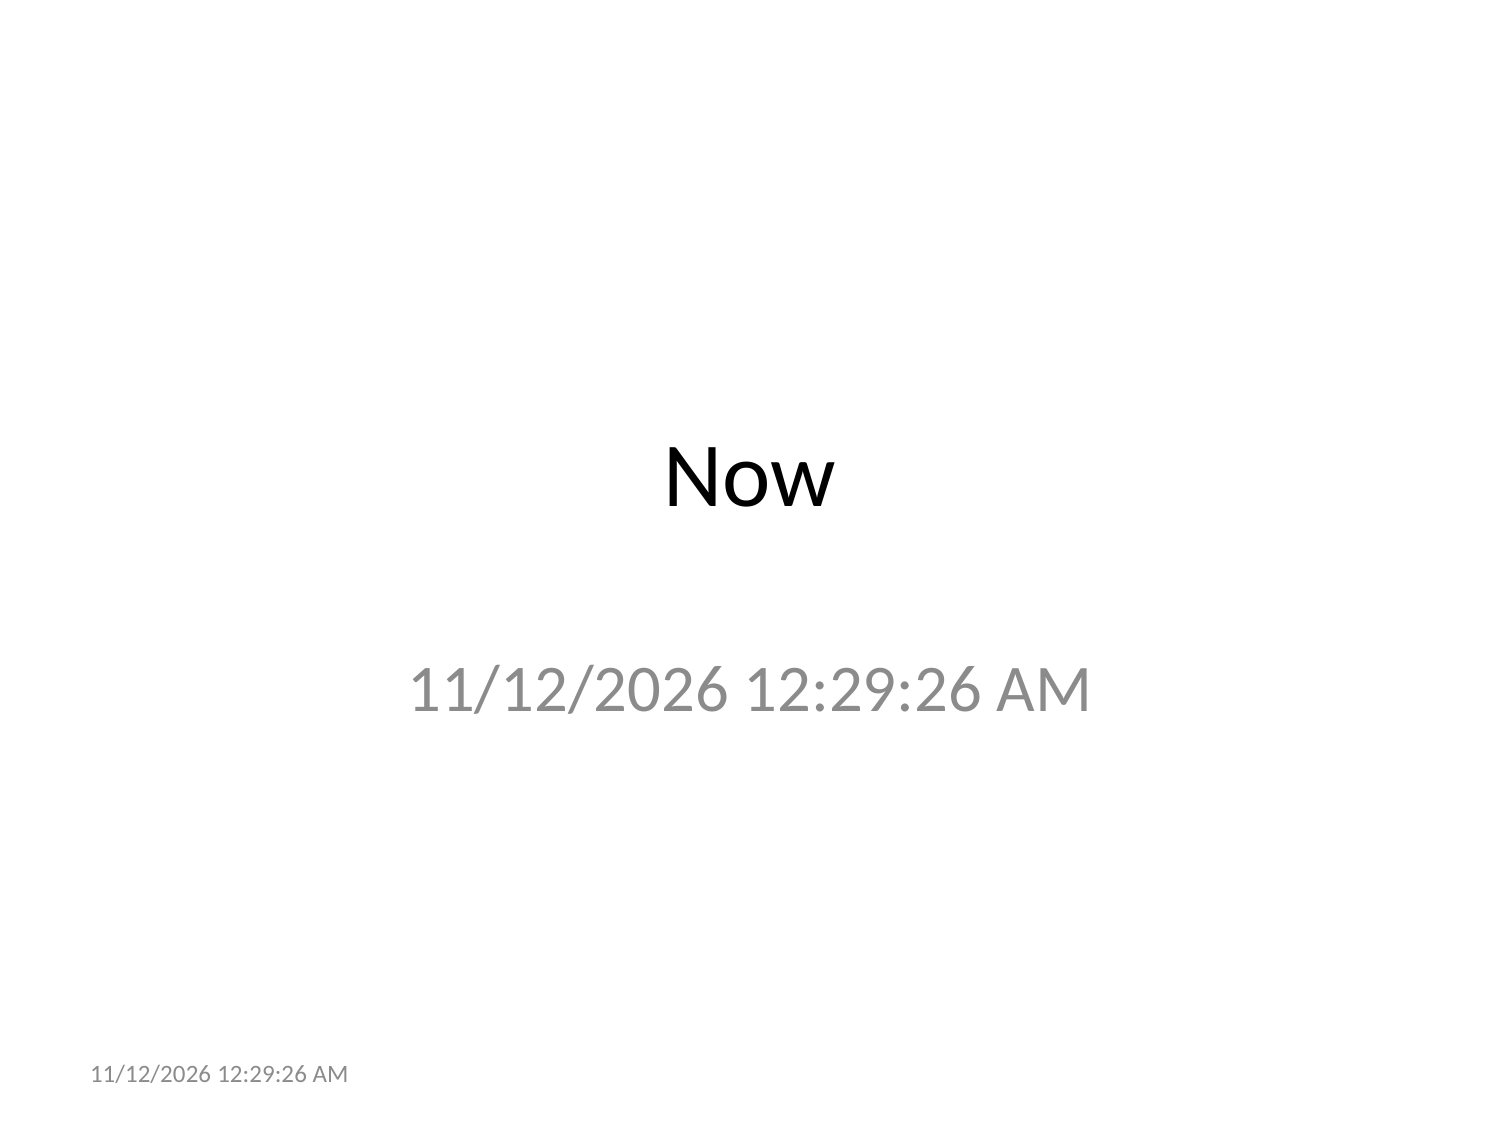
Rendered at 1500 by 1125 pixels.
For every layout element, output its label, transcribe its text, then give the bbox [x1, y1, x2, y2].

subtitle 2011-12-19 10:20:04 AM [225, 637, 1275, 925]
title Now [112, 349, 1388, 591]
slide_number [75, 1042, 425, 1103]
